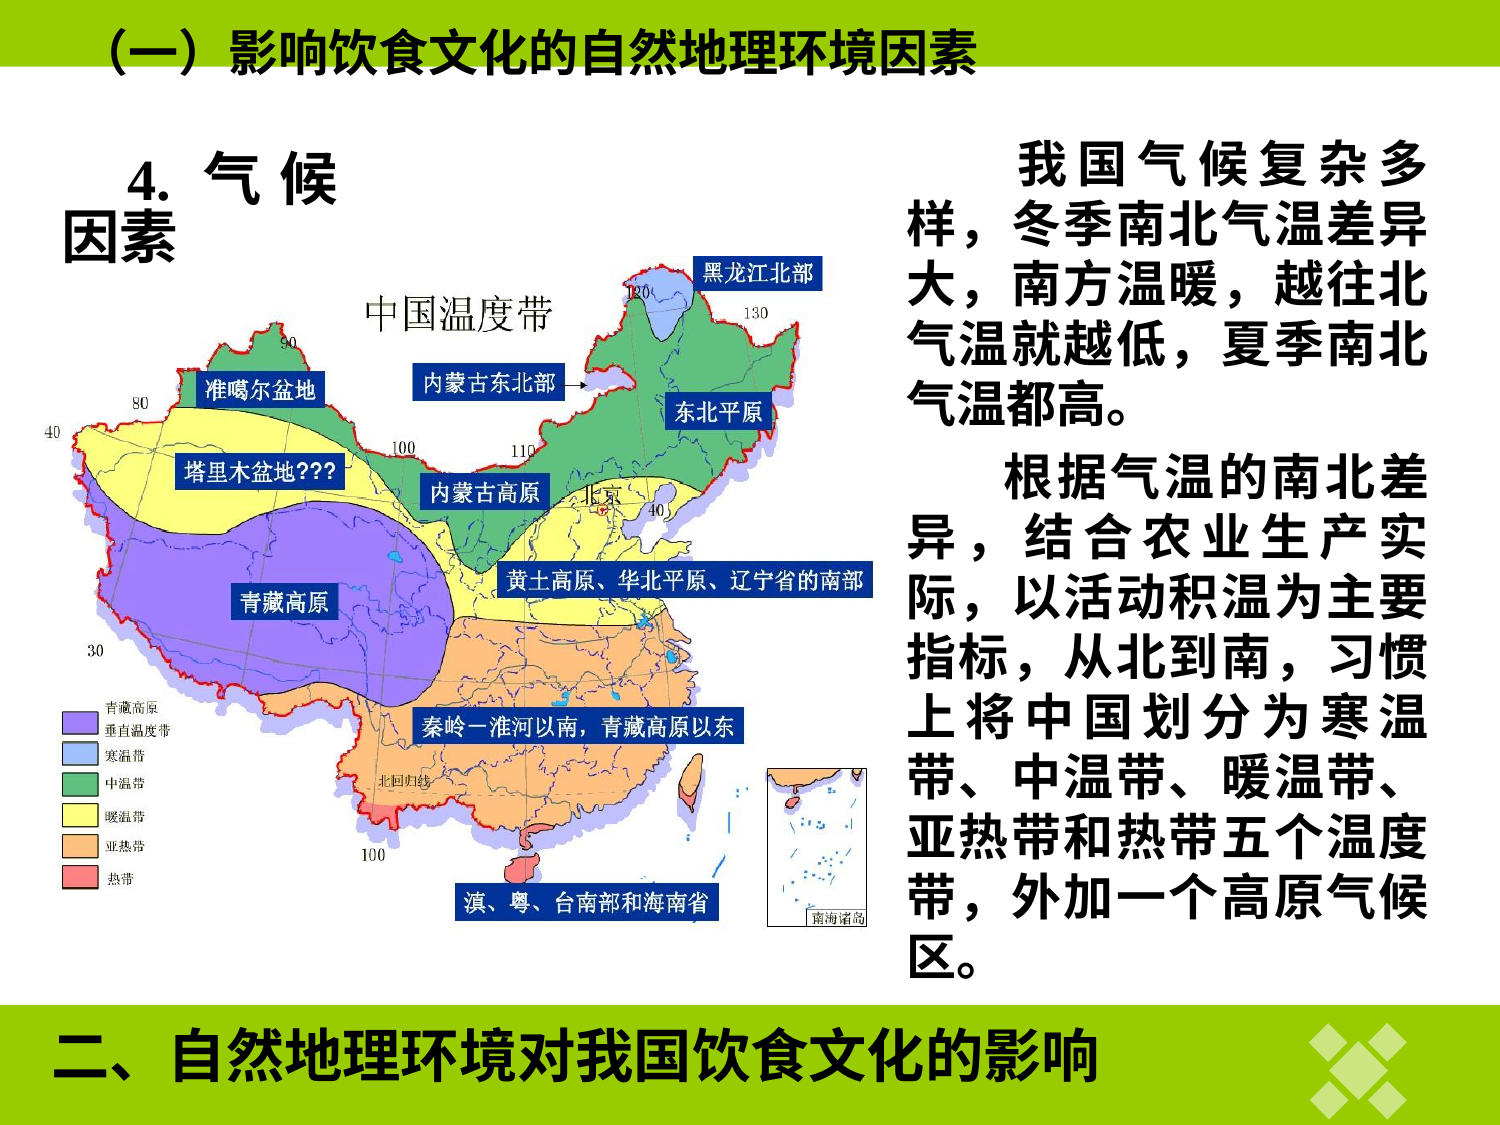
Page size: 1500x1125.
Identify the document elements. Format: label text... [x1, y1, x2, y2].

text_box 我国气候复杂多样，冬季南北气温差异大，南方温暖，越往北气温就越低，夏季南北气温都高。 根据气温的南北差异，结合农业生产实际，以活动积温为主要指标，从北到南，习惯上将中国划分为寒温带、中温带、暖温带、亚热带和热带五个温度带，外加一个高原气候区。 [891, 125, 1444, 993]
text_box （一）影响饮食文化的自然地理环境因素 [0, 0, 1069, 89]
text_box 4.气候因素 [46, 145, 353, 219]
text_box 二、自然地理环境对我国饮食文化的影响 [36, 1011, 1424, 1097]
picture [17, 256, 907, 953]
